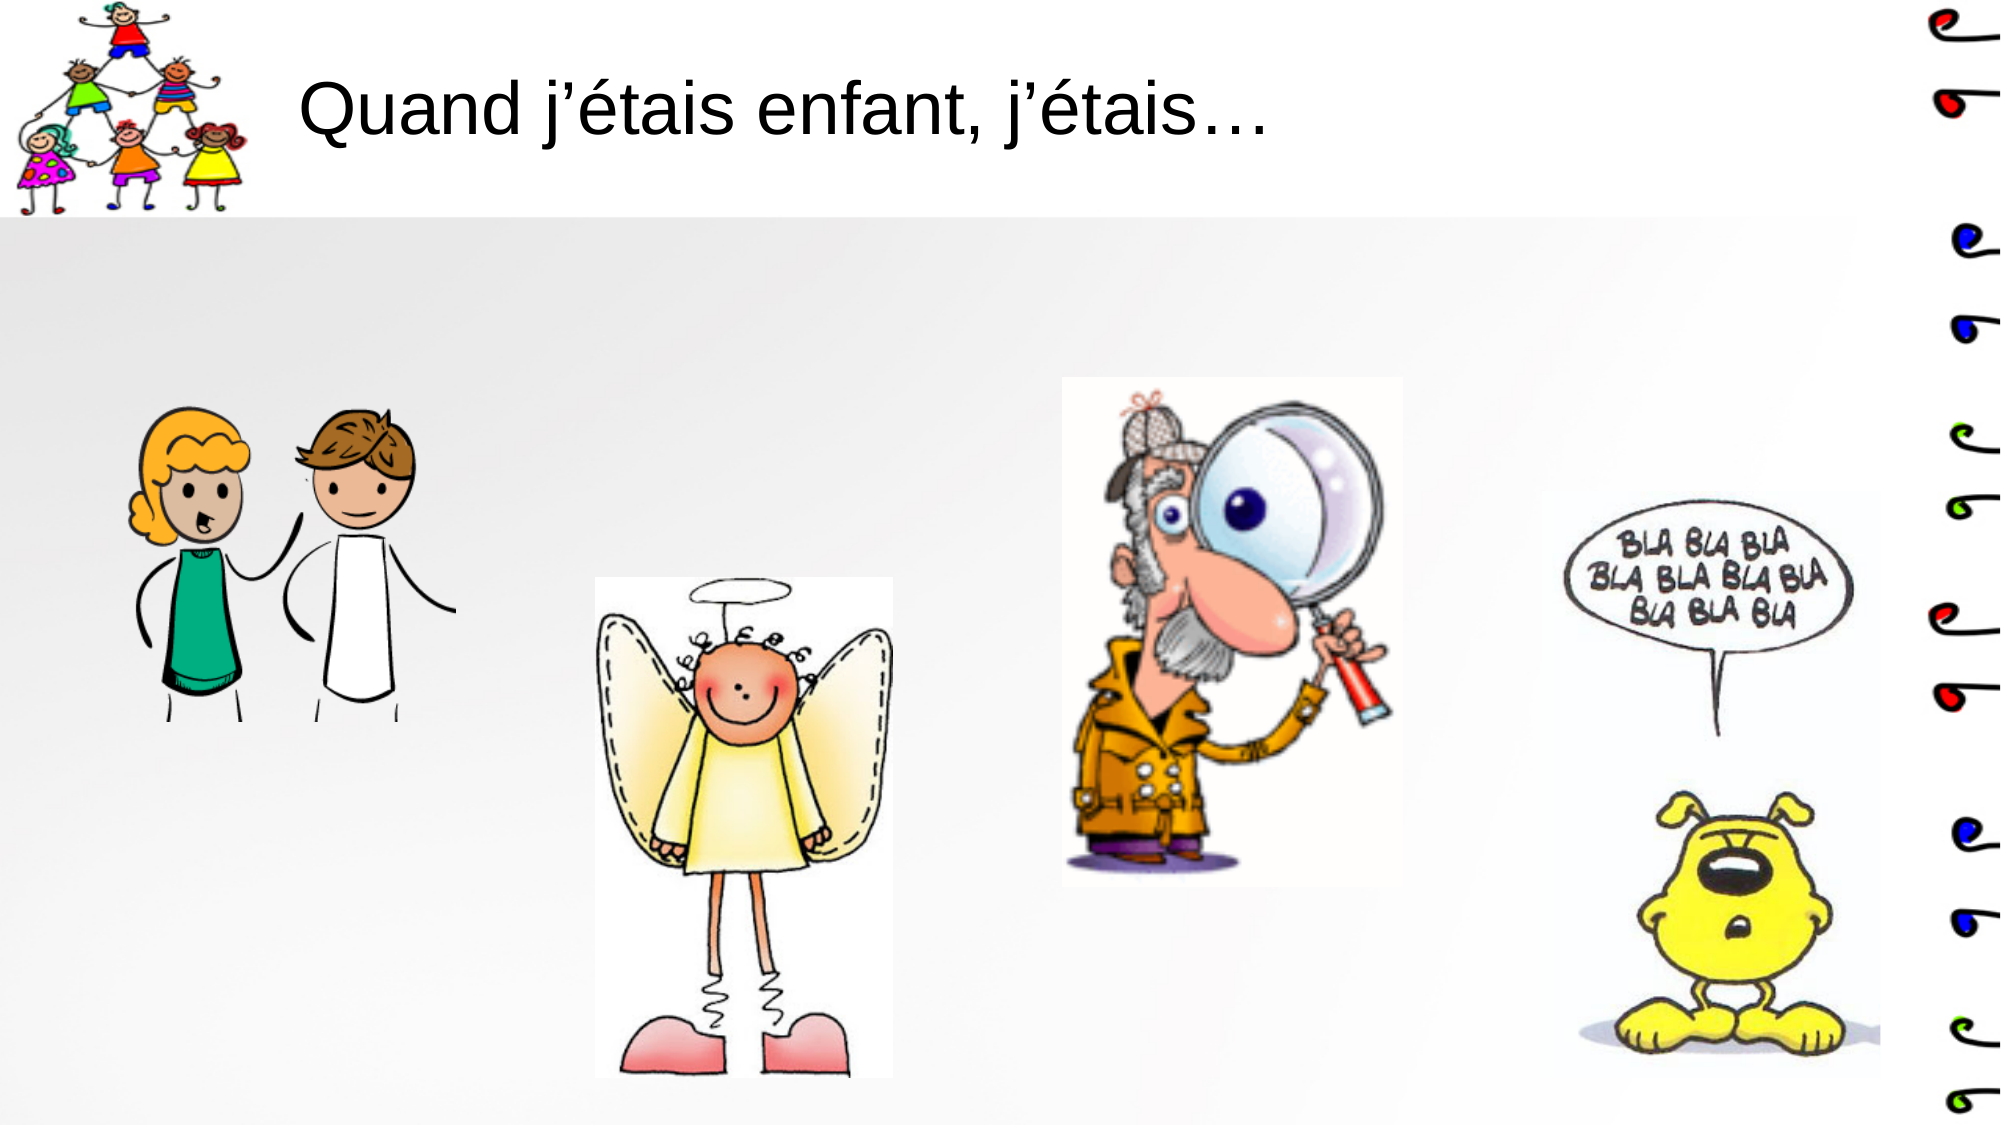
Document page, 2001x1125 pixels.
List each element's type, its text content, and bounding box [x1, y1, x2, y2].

picture [0, 0, 2001, 1125]
title Quand j’étais enfant, j’étais… [283, 16, 1951, 192]
